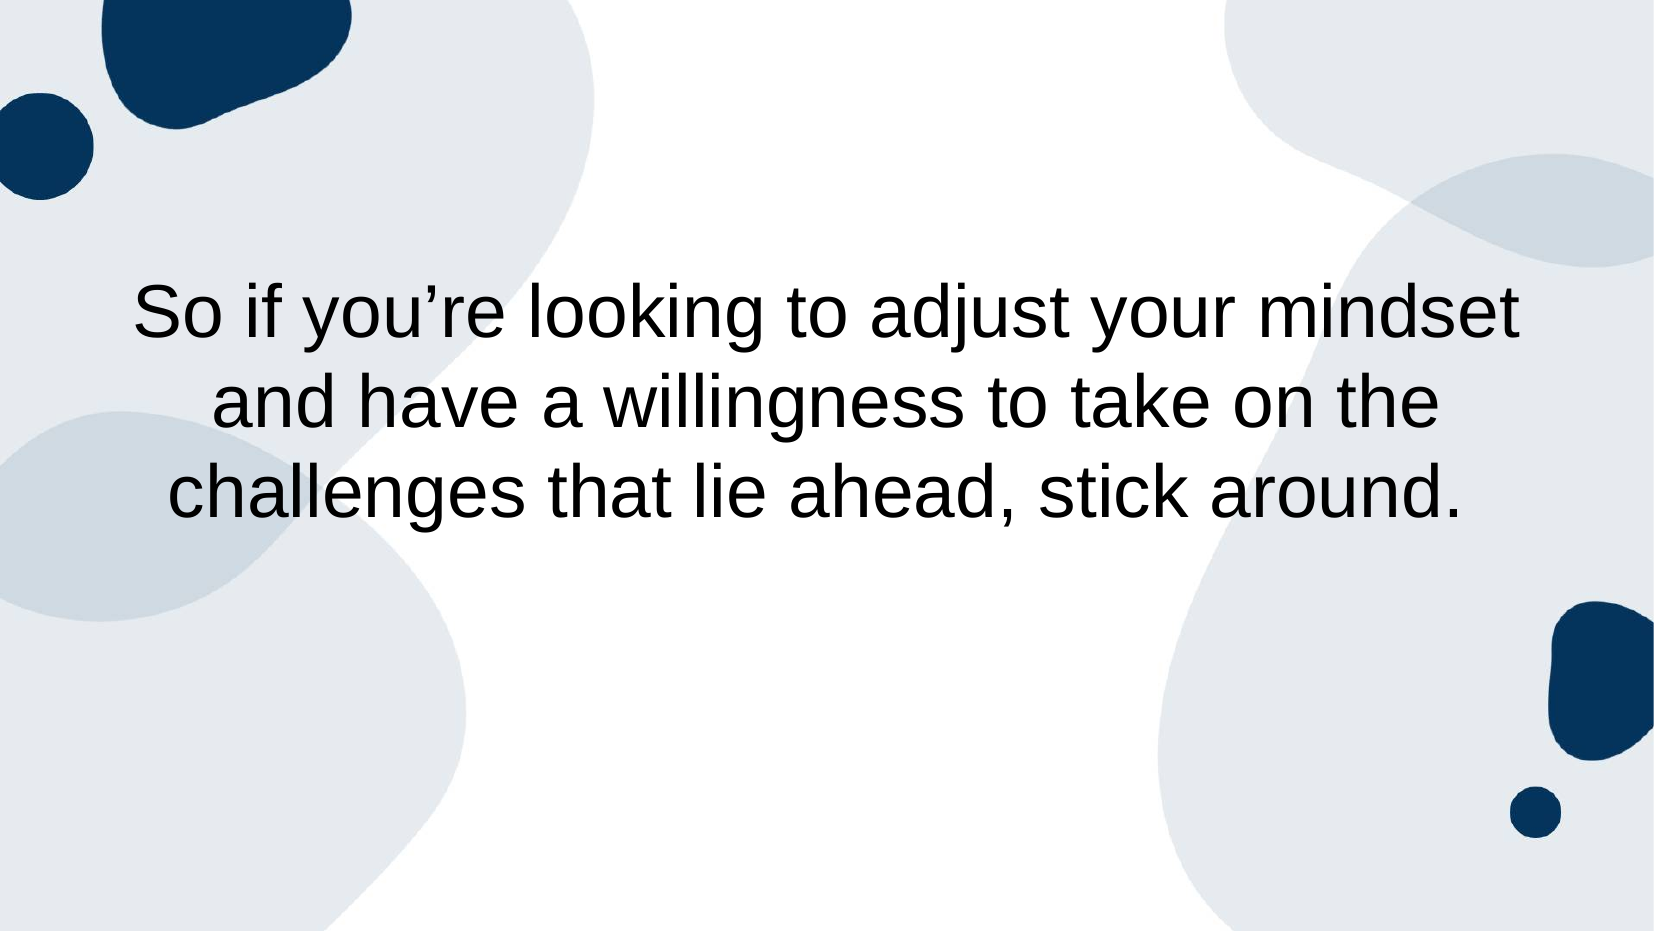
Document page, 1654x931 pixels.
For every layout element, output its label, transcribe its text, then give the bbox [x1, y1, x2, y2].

subtitle So if you’re looking to adjust your mindset and have a willingness to take on the challenges that lie ahead, stick around. [82, 37, 1571, 757]
picture [0, 0, 1654, 931]
